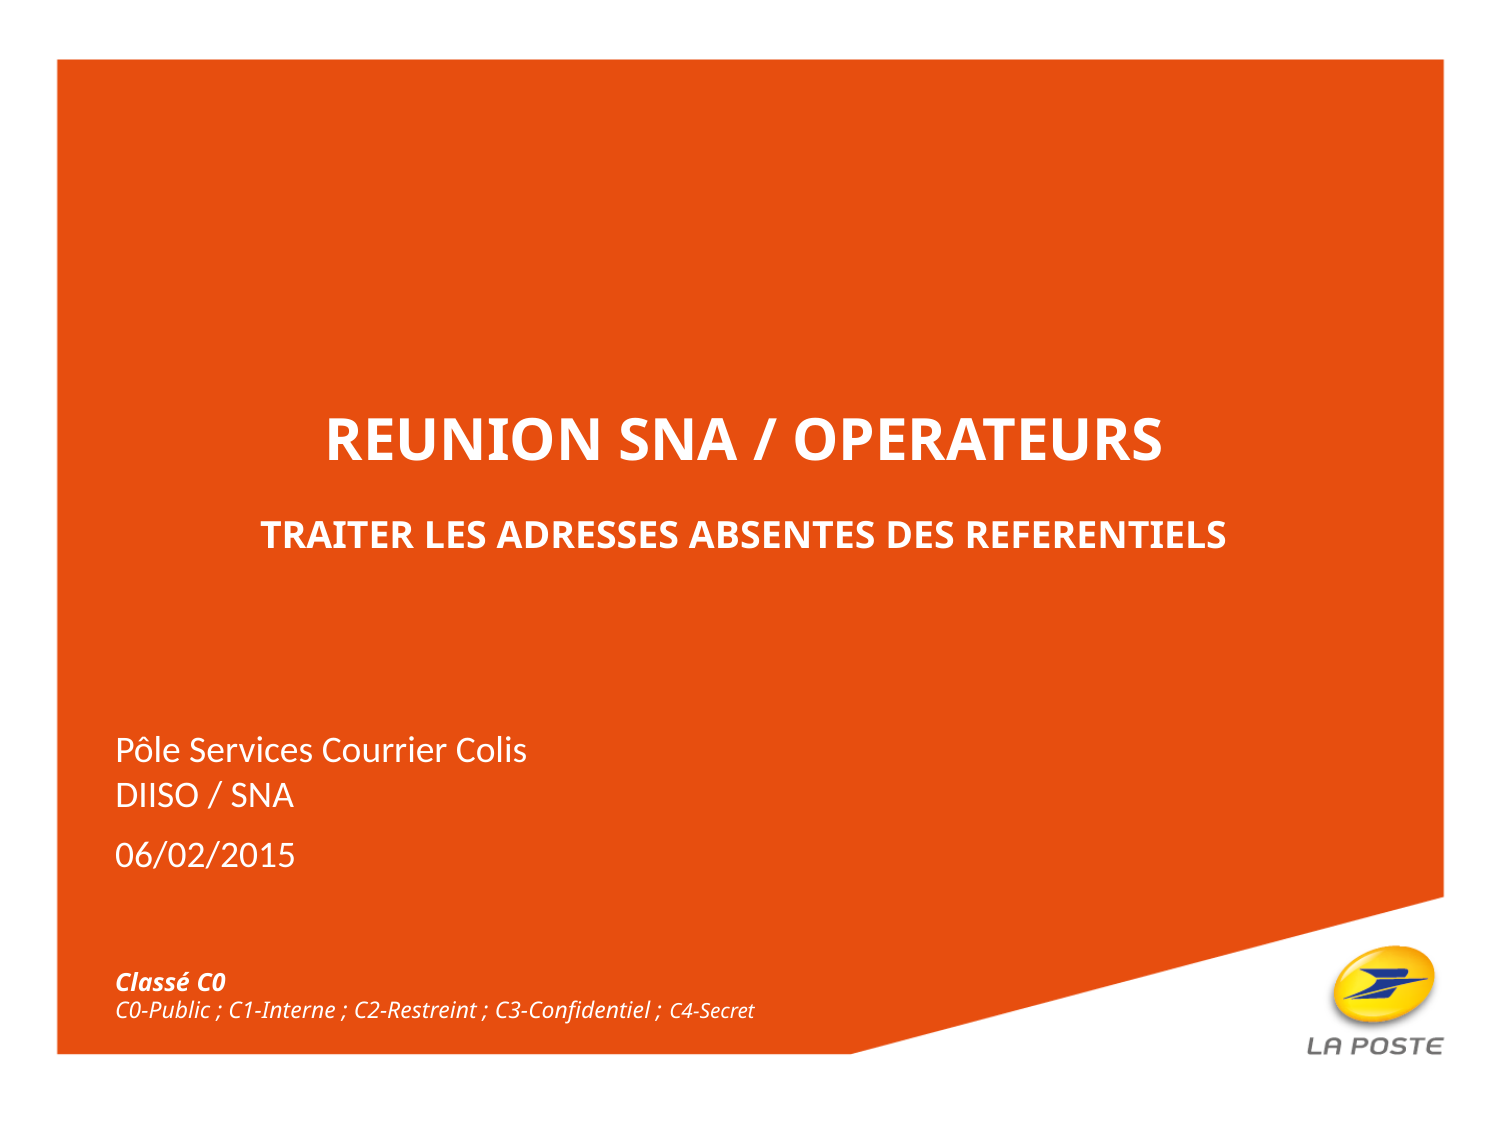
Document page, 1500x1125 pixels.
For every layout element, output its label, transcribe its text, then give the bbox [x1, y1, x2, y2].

subtitle TRAITER LES ADRESSES ABSENTES DES REFERENTIELS [100, 503, 1388, 705]
text_box Classé C0 C0-Public ; C1-Interne ; C2-Restreint ; C3-Confidentiel ; C4-Secret [100, 990, 1128, 1059]
text_box Pôle Services Courrier Colis DIISO / SNA [100, 716, 833, 823]
footer REUNION SNA / OPERATEURS [100, 290, 1388, 480]
picture [0, 0, 1500, 1125]
text_box 06/02/2015 [100, 822, 450, 883]
